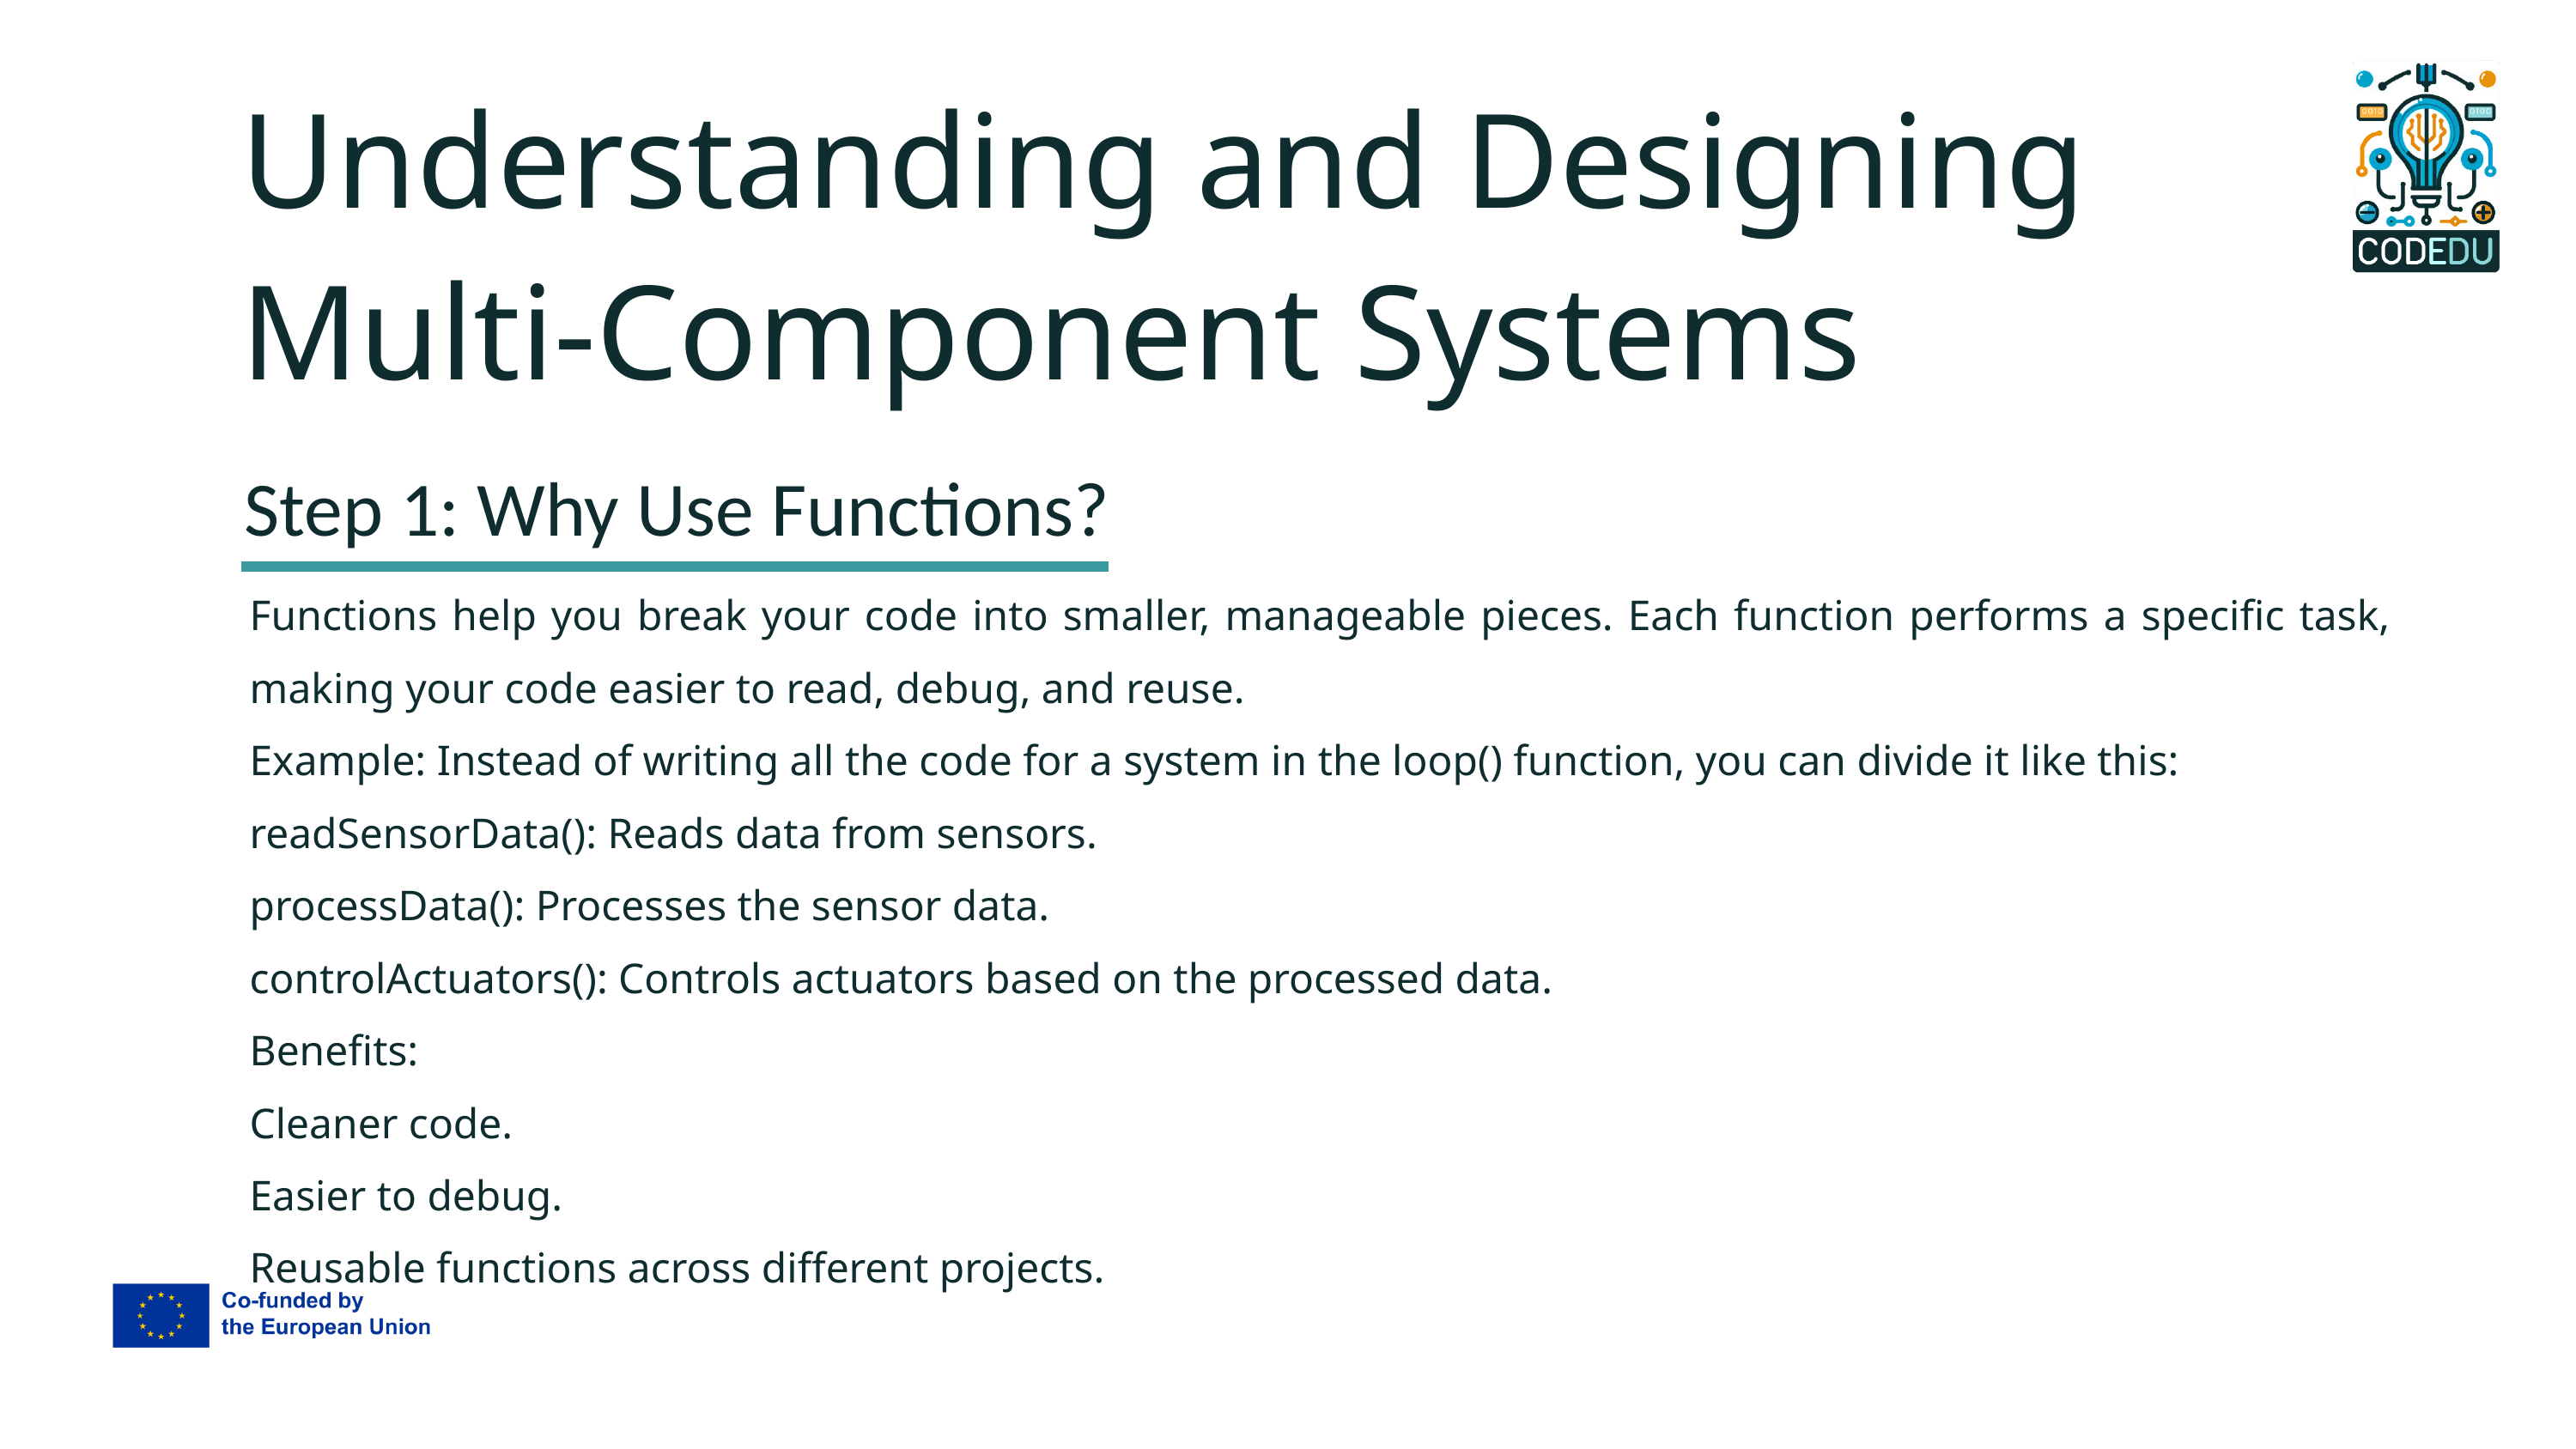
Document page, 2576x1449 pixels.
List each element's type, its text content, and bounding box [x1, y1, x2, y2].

text_box Step 1: Why Use Functions? [244, 421, 2399, 552]
picture [2221, 0, 2576, 395]
text_box [107, 1278, 443, 1353]
text_box Functions help you break your code into smaller, manageable pieces. Each function performs a specific task, making your code easier to read, debug, and reuse. Example: Instead of writing all the code for a system in the loop() function, you can divide it like this: readSensorData(): Reads data from sensors. processData(): Processes the sensor data. controlActuators(): Controls actuators based on the processed data. Benefits: Cleaner code. Easier to debug. Reusable functions across different projects. [249, 567, 2394, 1364]
text_box Understanding and Designing Multi-Component Systems [240, 61, 2226, 407]
